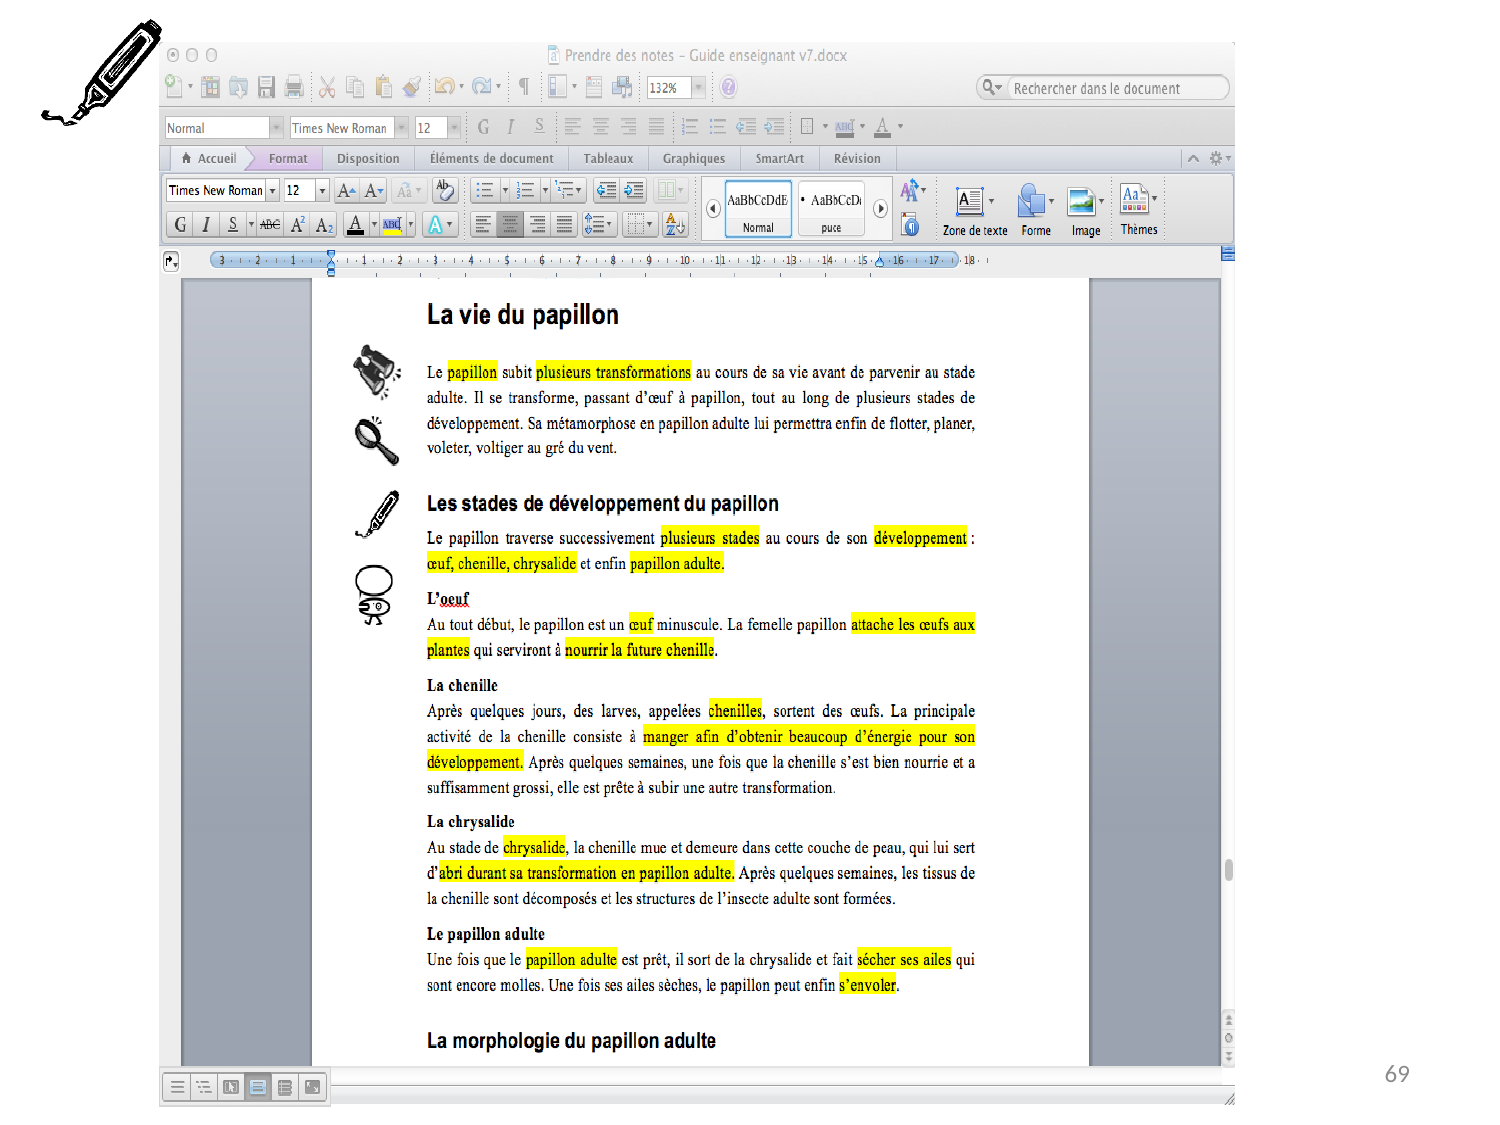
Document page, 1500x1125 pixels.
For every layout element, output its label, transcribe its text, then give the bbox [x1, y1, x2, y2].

picture [40, 18, 1235, 1108]
slide_number 69 [1238, 1042, 1425, 1103]
